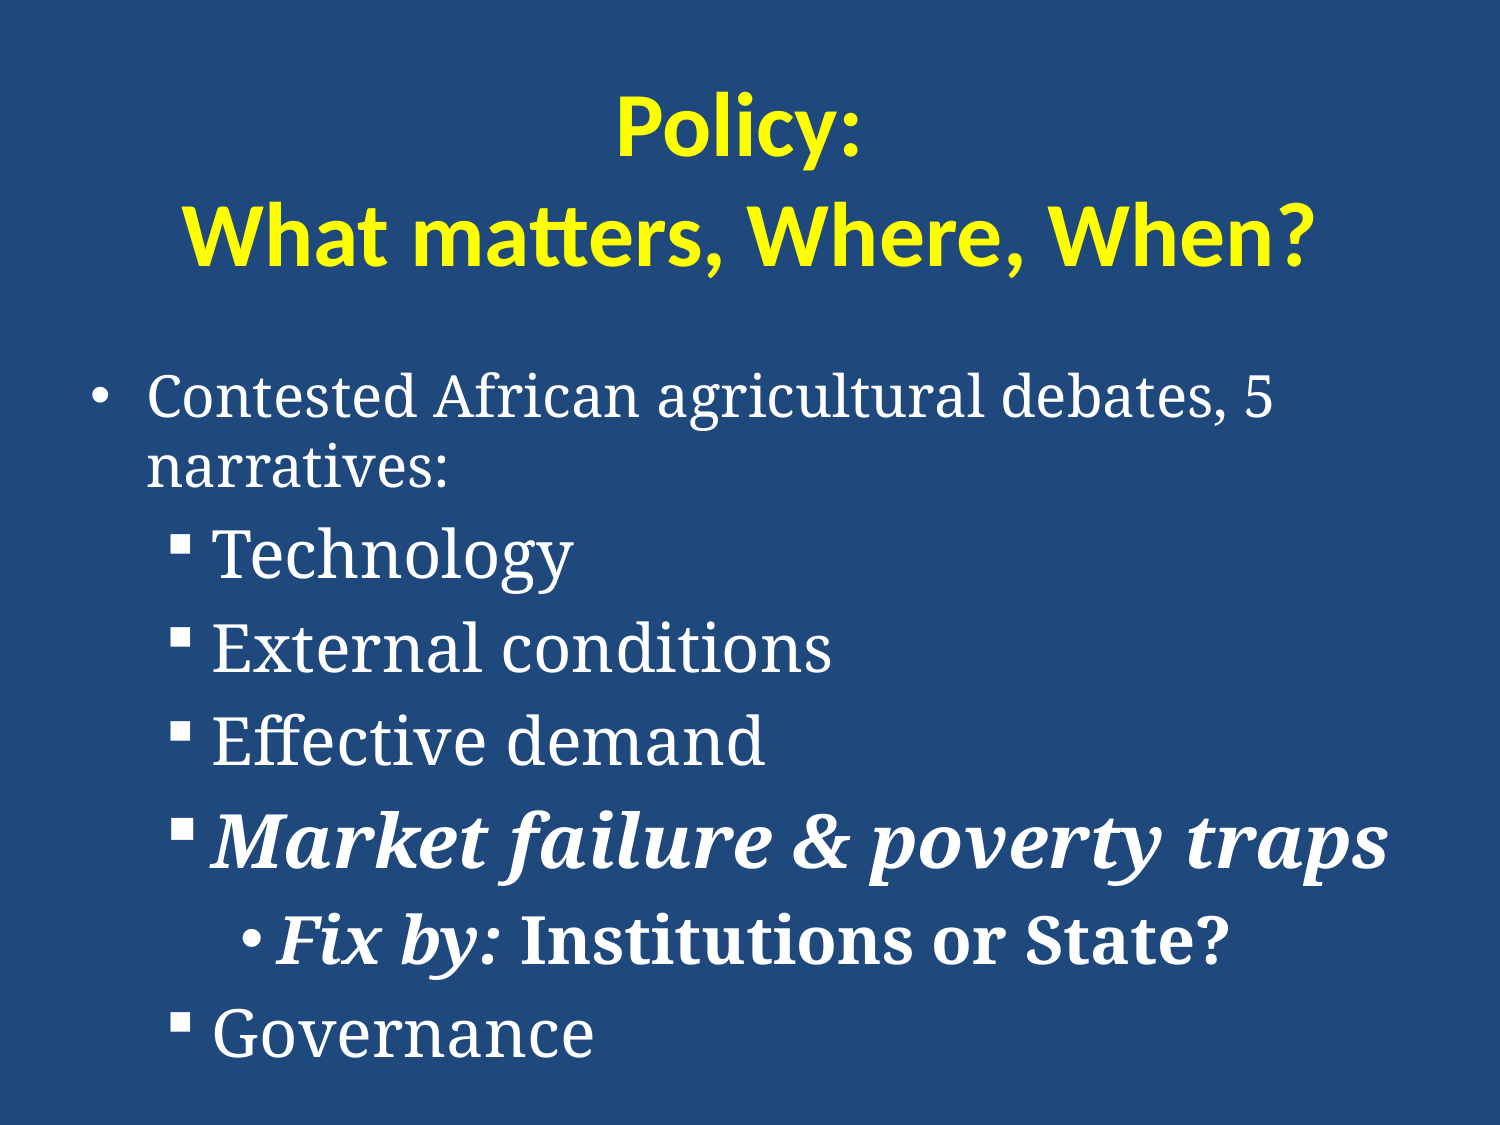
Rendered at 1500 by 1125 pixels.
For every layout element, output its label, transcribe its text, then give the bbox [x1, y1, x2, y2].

list Contested African agricultural debates, 5 narratives: Technology External conditions Effective demand Market failure & poverty traps Fix by: Institutions or State? Governance [74, 351, 1426, 1091]
title Policy: What matters, Where, When? [74, 44, 1426, 305]
